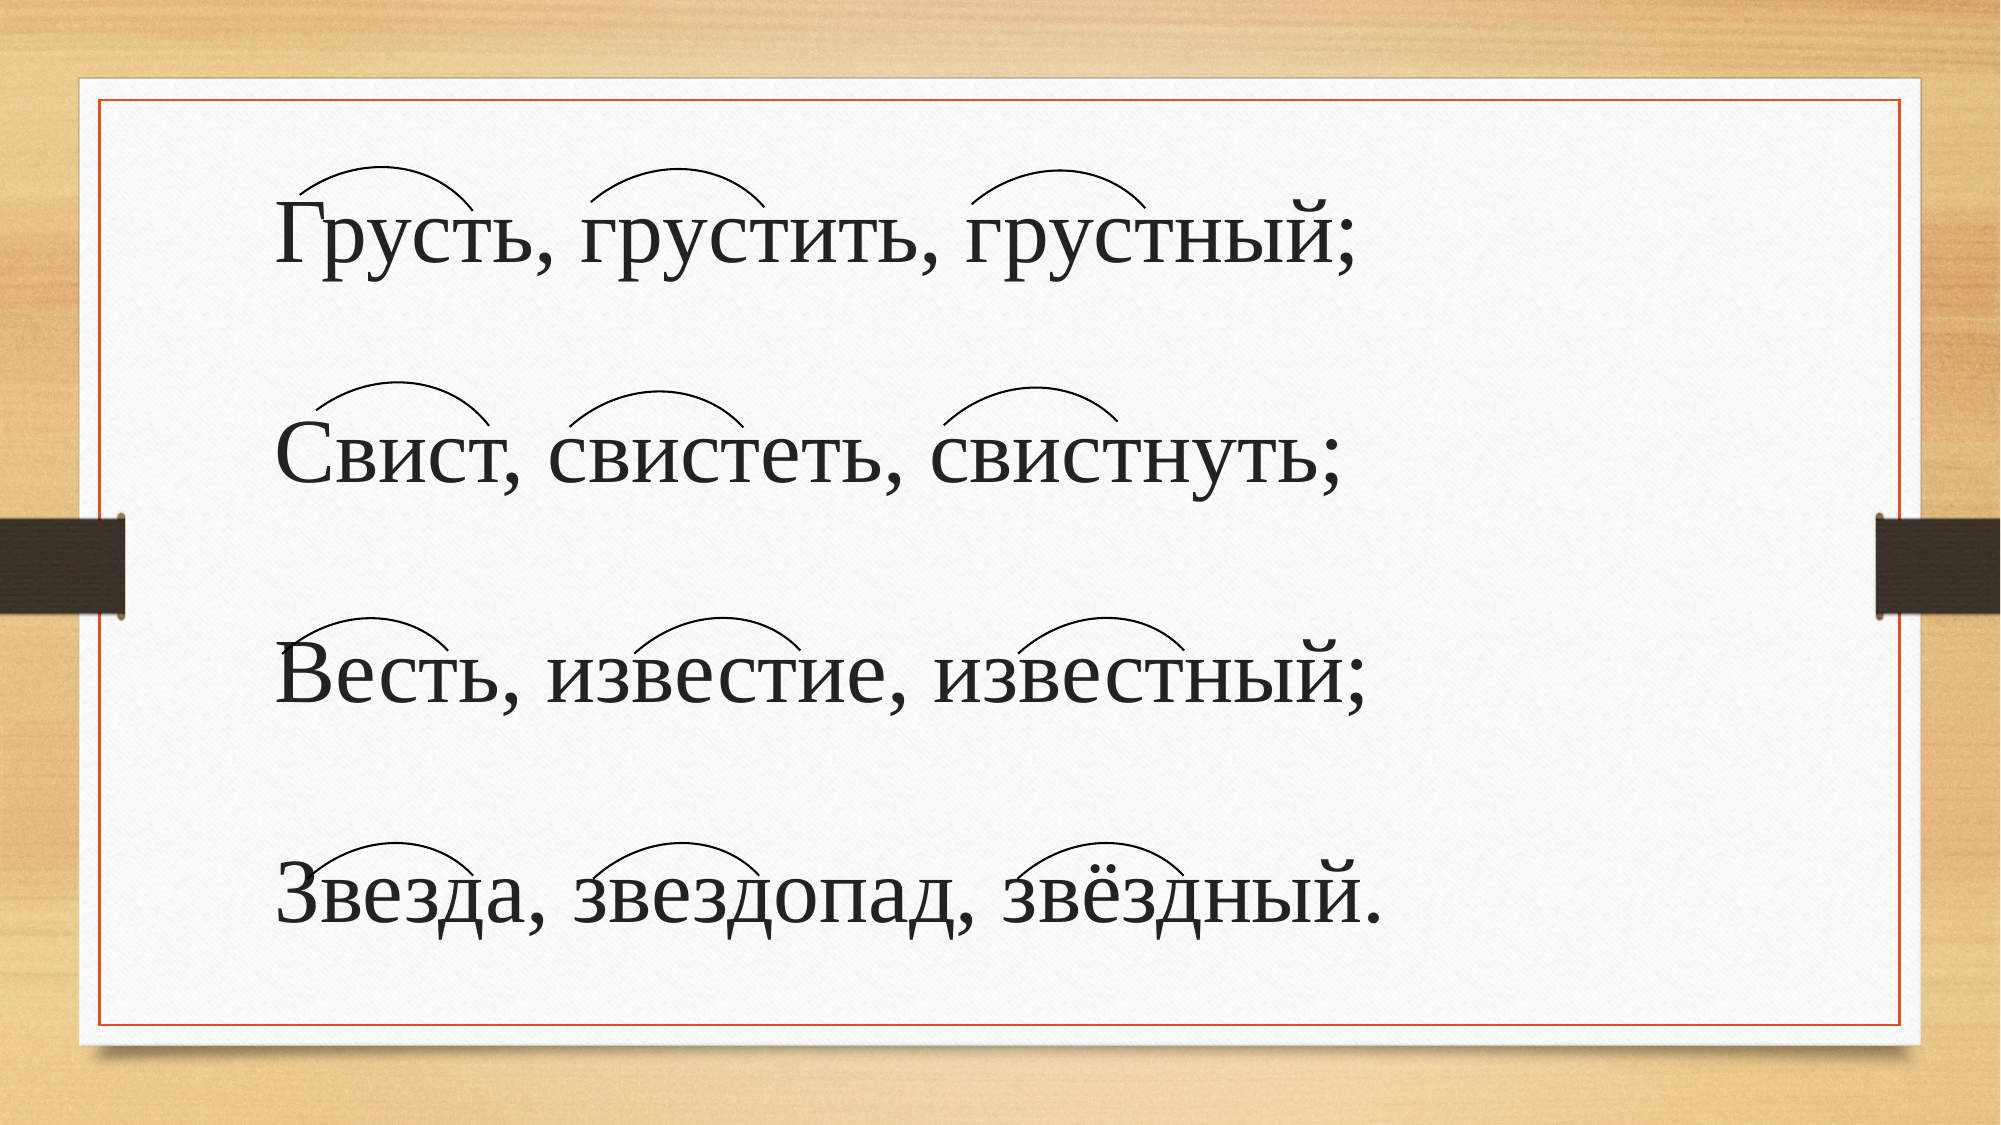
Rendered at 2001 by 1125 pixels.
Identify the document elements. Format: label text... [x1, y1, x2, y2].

text_box [943, 386, 1119, 511]
text_box [1016, 842, 1185, 960]
text_box [281, 617, 449, 735]
text_box [306, 842, 474, 960]
text_box [971, 169, 1146, 293]
text_box [1017, 617, 1185, 735]
text_box Грусть, грустить, грустный; Свист, свистеть, свистнуть; Весть, известие, известный; Звезда, звездопад, звёздный. [259, 163, 1570, 948]
text_box [633, 617, 801, 735]
text_box [569, 390, 744, 514]
picture [0, 0, 2001, 1125]
text_box [590, 168, 765, 291]
text_box [299, 166, 474, 289]
text_box [592, 842, 760, 960]
text_box [315, 381, 490, 504]
